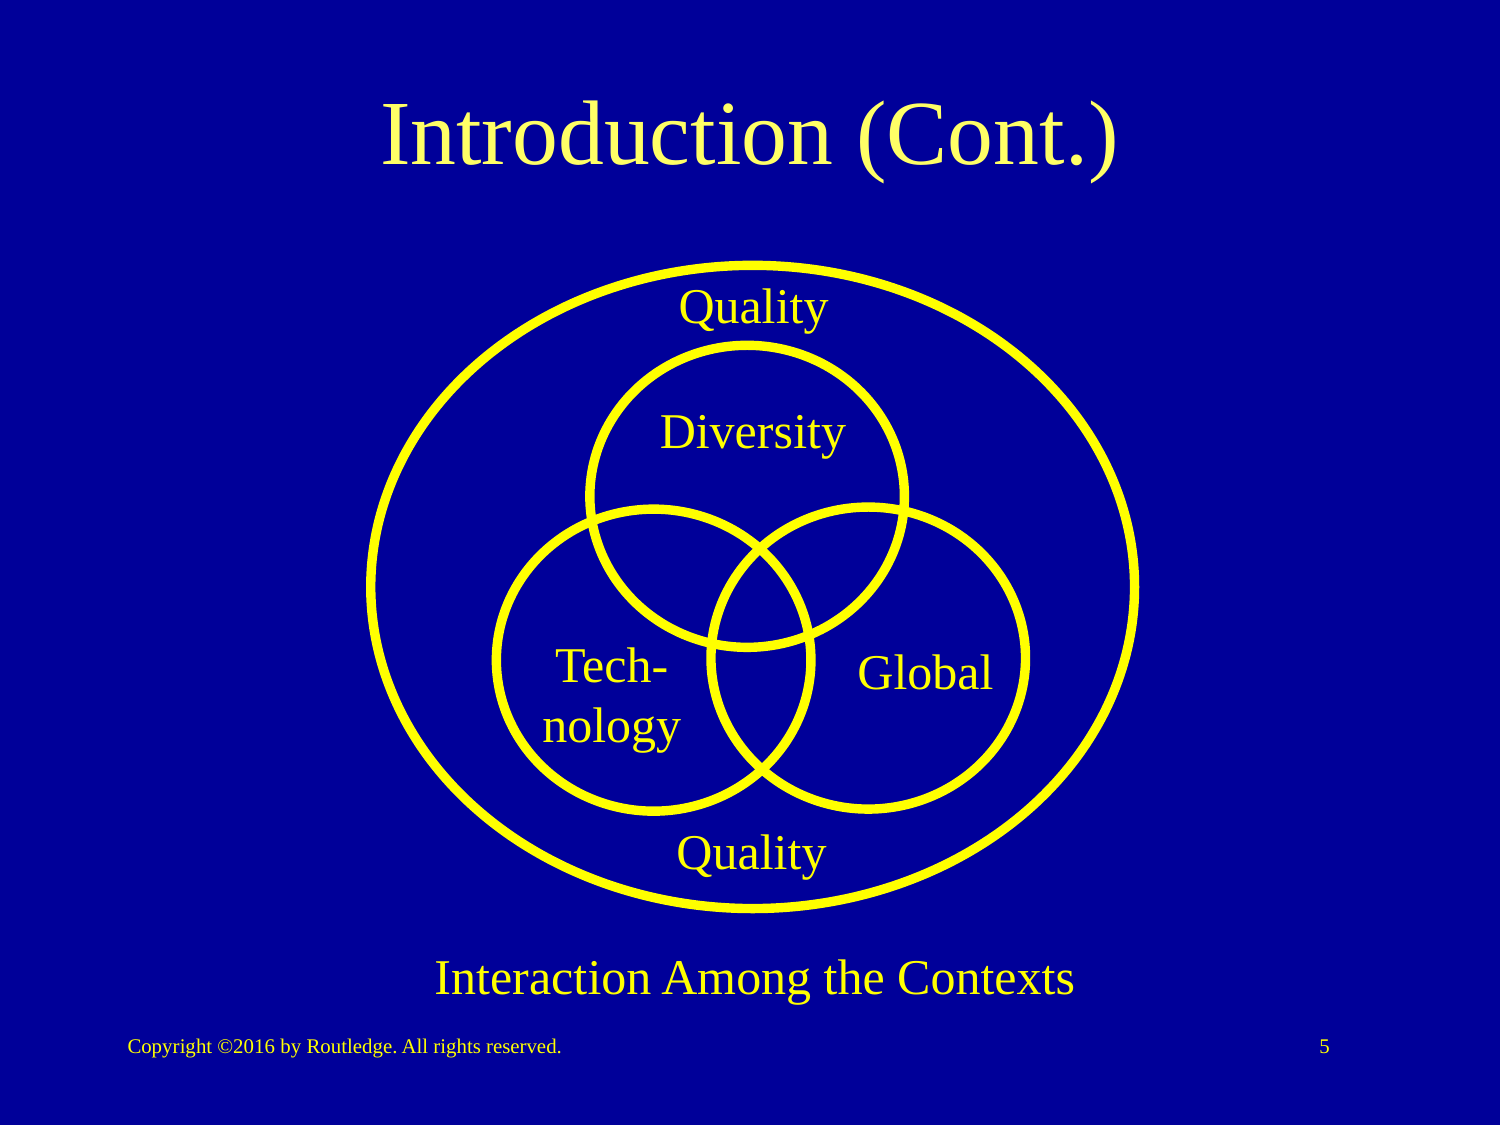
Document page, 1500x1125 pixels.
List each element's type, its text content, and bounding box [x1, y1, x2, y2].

text_box Quality [661, 812, 842, 887]
text_box [370, 274, 1135, 909]
footer Copyright ©2016 by Routledge. All rights reserved. [111, 1024, 1267, 1101]
text_box Interaction Among the Contexts [419, 937, 1091, 1013]
title Introduction (Cont.) [112, 33, 1388, 222]
slide_number 5 [1303, 1024, 1388, 1101]
text_box Quality [663, 265, 844, 341]
